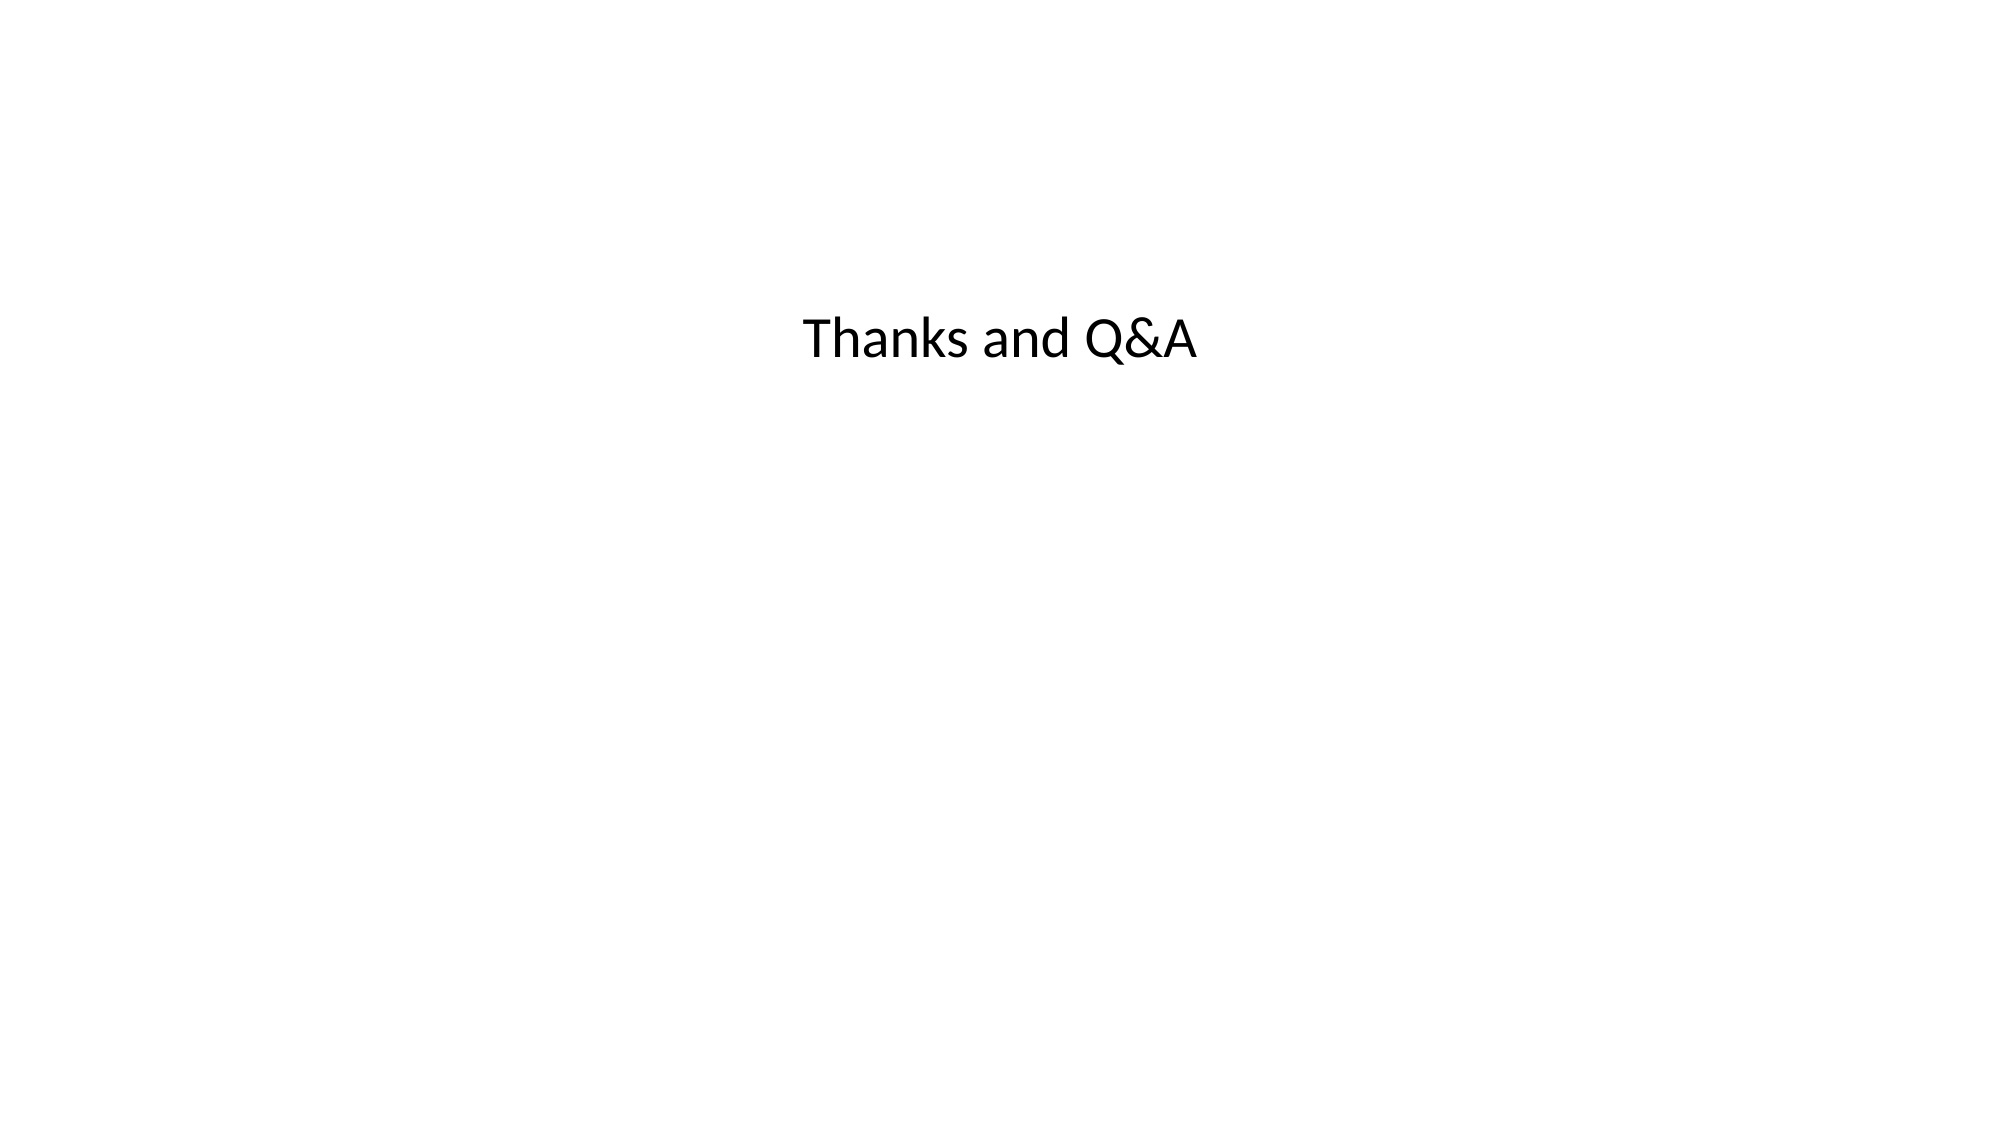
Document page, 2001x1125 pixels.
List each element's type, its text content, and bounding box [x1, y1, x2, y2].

list Thanks and Q&A [137, 299, 1863, 1014]
